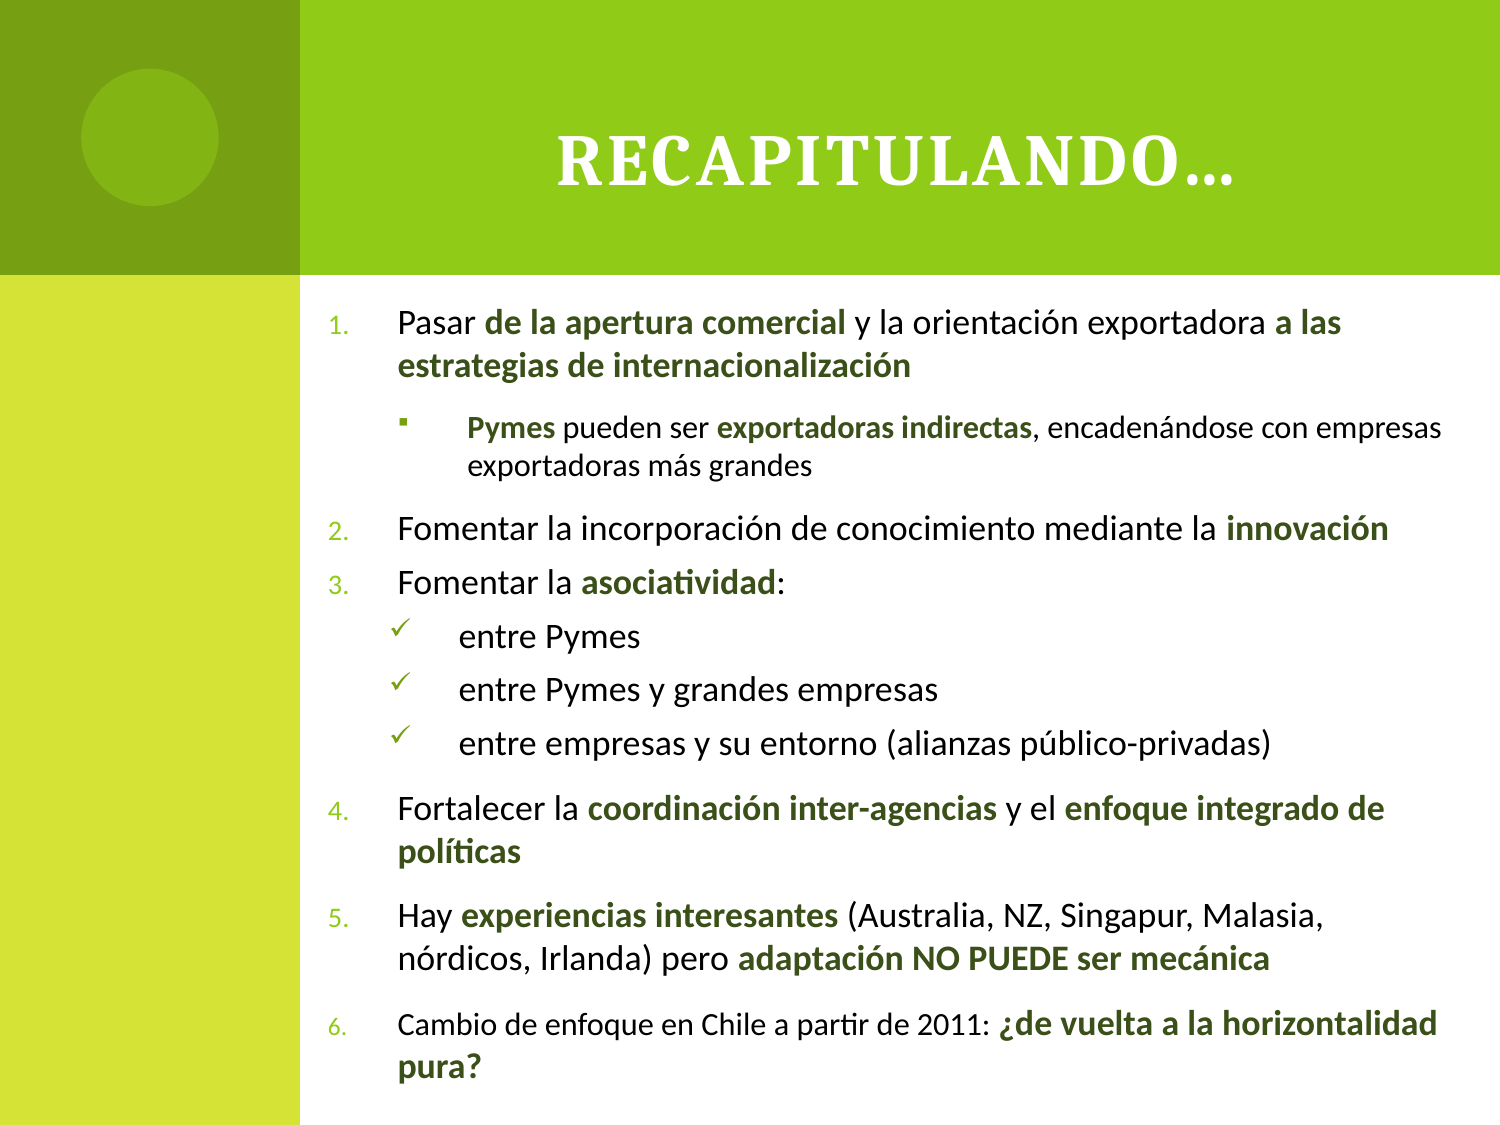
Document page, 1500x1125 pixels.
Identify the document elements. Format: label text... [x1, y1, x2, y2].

list Pasar de la apertura comercial y la orientación exportadora a las estrategias de internacionalización Pymes pueden ser exportadoras indirectas, encadenándose con empresas exportadoras más grandes Fomentar la incorporación de conocimiento mediante la innovación Fomentar la asociatividad: entre Pymes entre Pymes y grandes empresas entre empresas y su entorno (alianzas público-privadas) Fortalecer la coordinación inter-agencias y el enfoque integrado de políticas Hay experiencias interesantes (Australia, NZ, Singapur, Malasia, nórdicos, Irlanda) pero adaptación NO PUEDE ser mecánica Cambio de enfoque en Chile a partir de 2011: ¿de vuelta a la horizontalidad pura? [312, 290, 1471, 1094]
title Recapitulando… [336, 42, 1459, 209]
